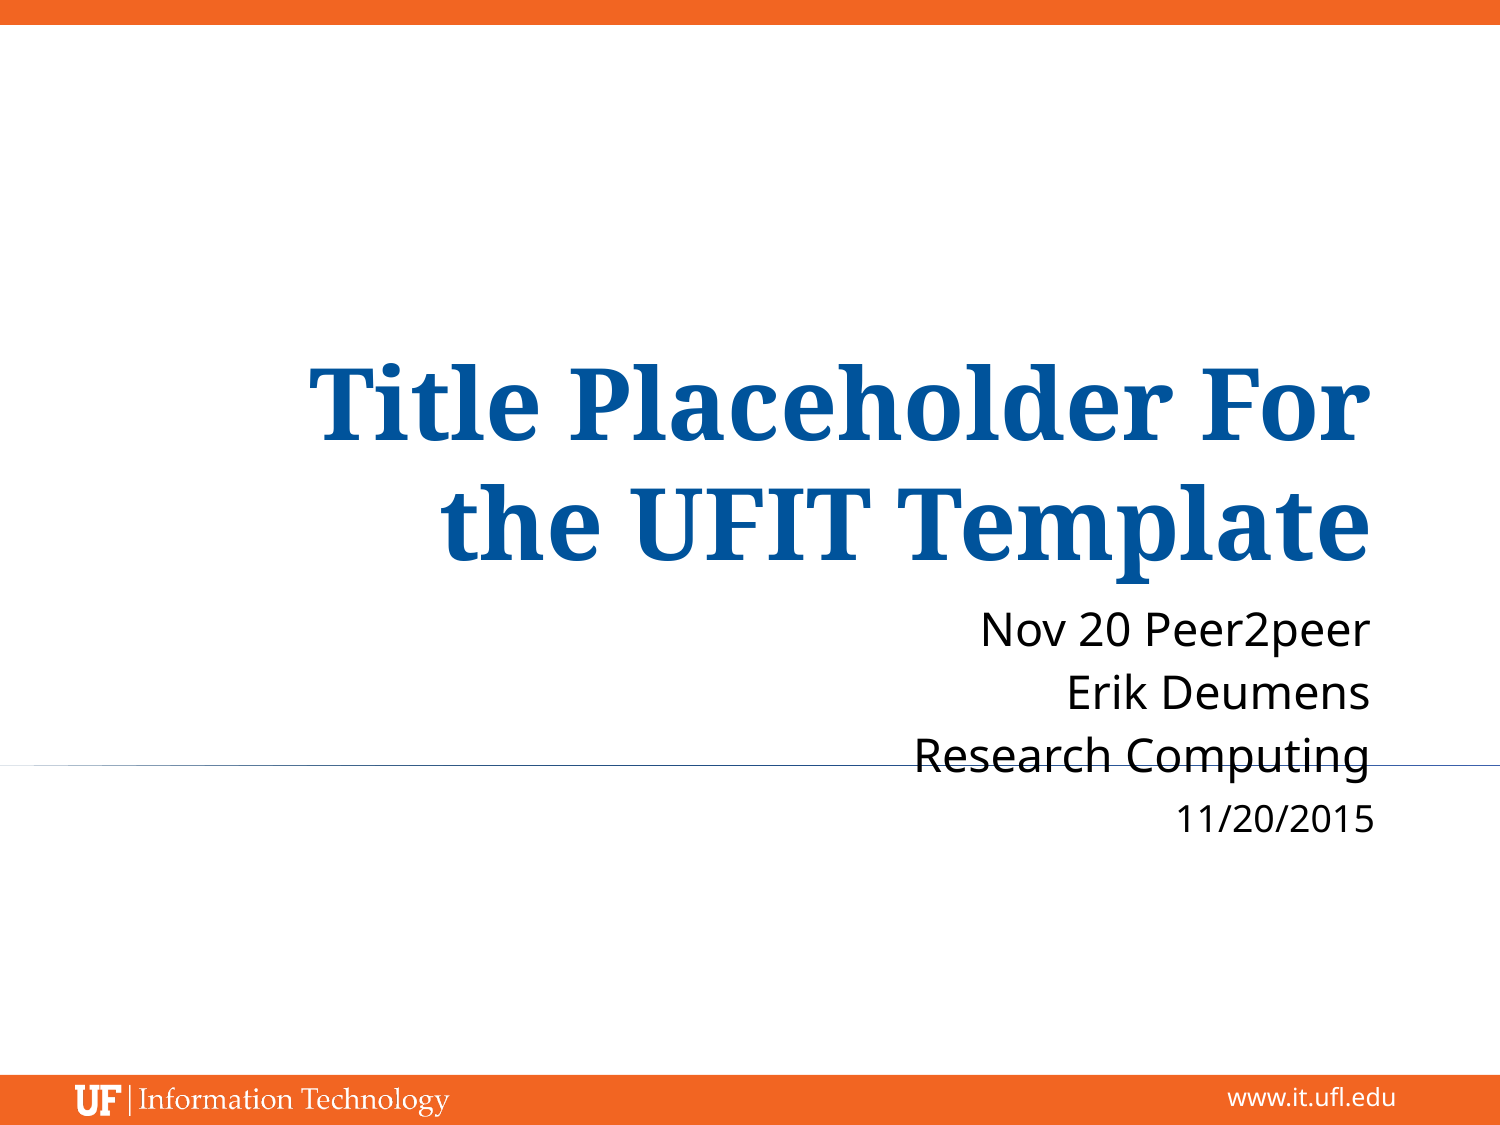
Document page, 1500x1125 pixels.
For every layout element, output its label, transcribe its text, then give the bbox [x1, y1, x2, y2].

title Title Placeholder For the UFIT Template [112, 287, 1388, 588]
picture [75, 1083, 450, 1117]
subtitle Nov 20 Peer2peer Erik Deumens Research Computing [112, 592, 1388, 790]
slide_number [1074, 787, 1390, 848]
